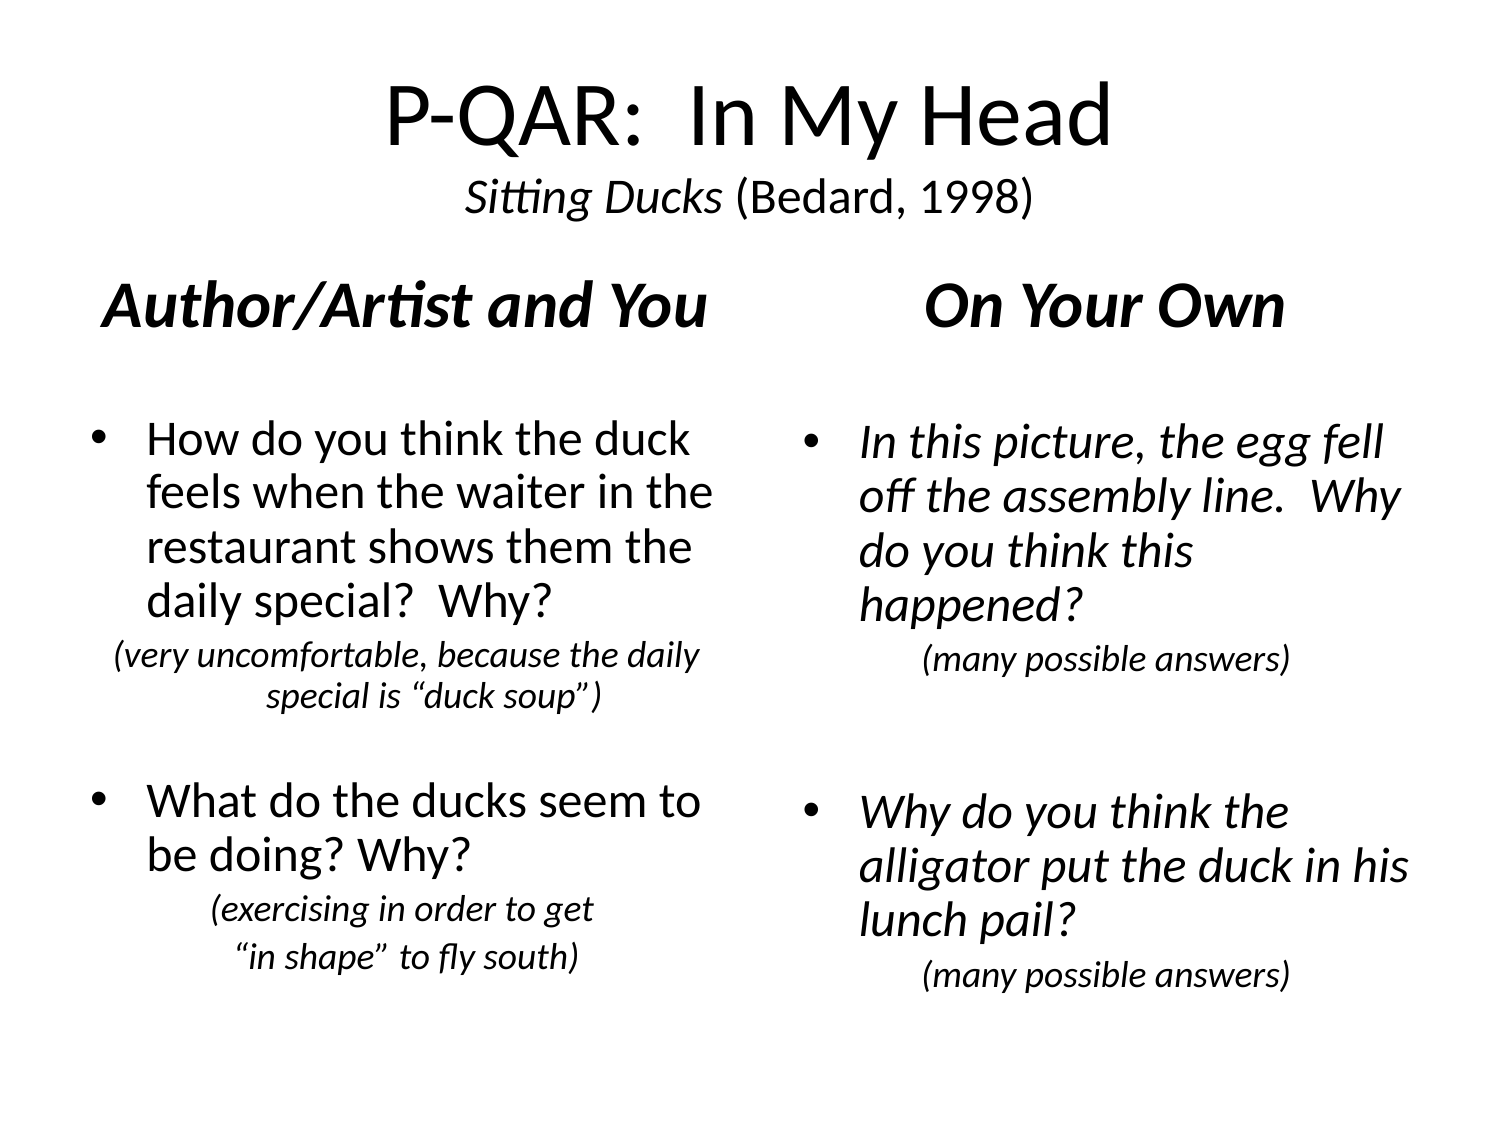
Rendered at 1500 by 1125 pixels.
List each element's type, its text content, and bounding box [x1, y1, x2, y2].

list On Your Own In this picture, the egg fell off the assembly line. Why do you think this happened? (many possible answers) Why do you think the alligator put the duck in his lunch pail? (many possible answers) [787, 262, 1425, 1088]
list Author/Artist and You How do you think the duck feels when the waiter in the restaurant shows them the daily special? Why? (very uncomfortable, because the daily special is “duck soup”) What do the ducks seem to be doing? Why? (exercising in order to get “in shape” to fly south) [75, 262, 738, 1063]
title P-QAR: In My Head Sitting Ducks (Bedard, 1998) [75, 45, 1425, 233]
